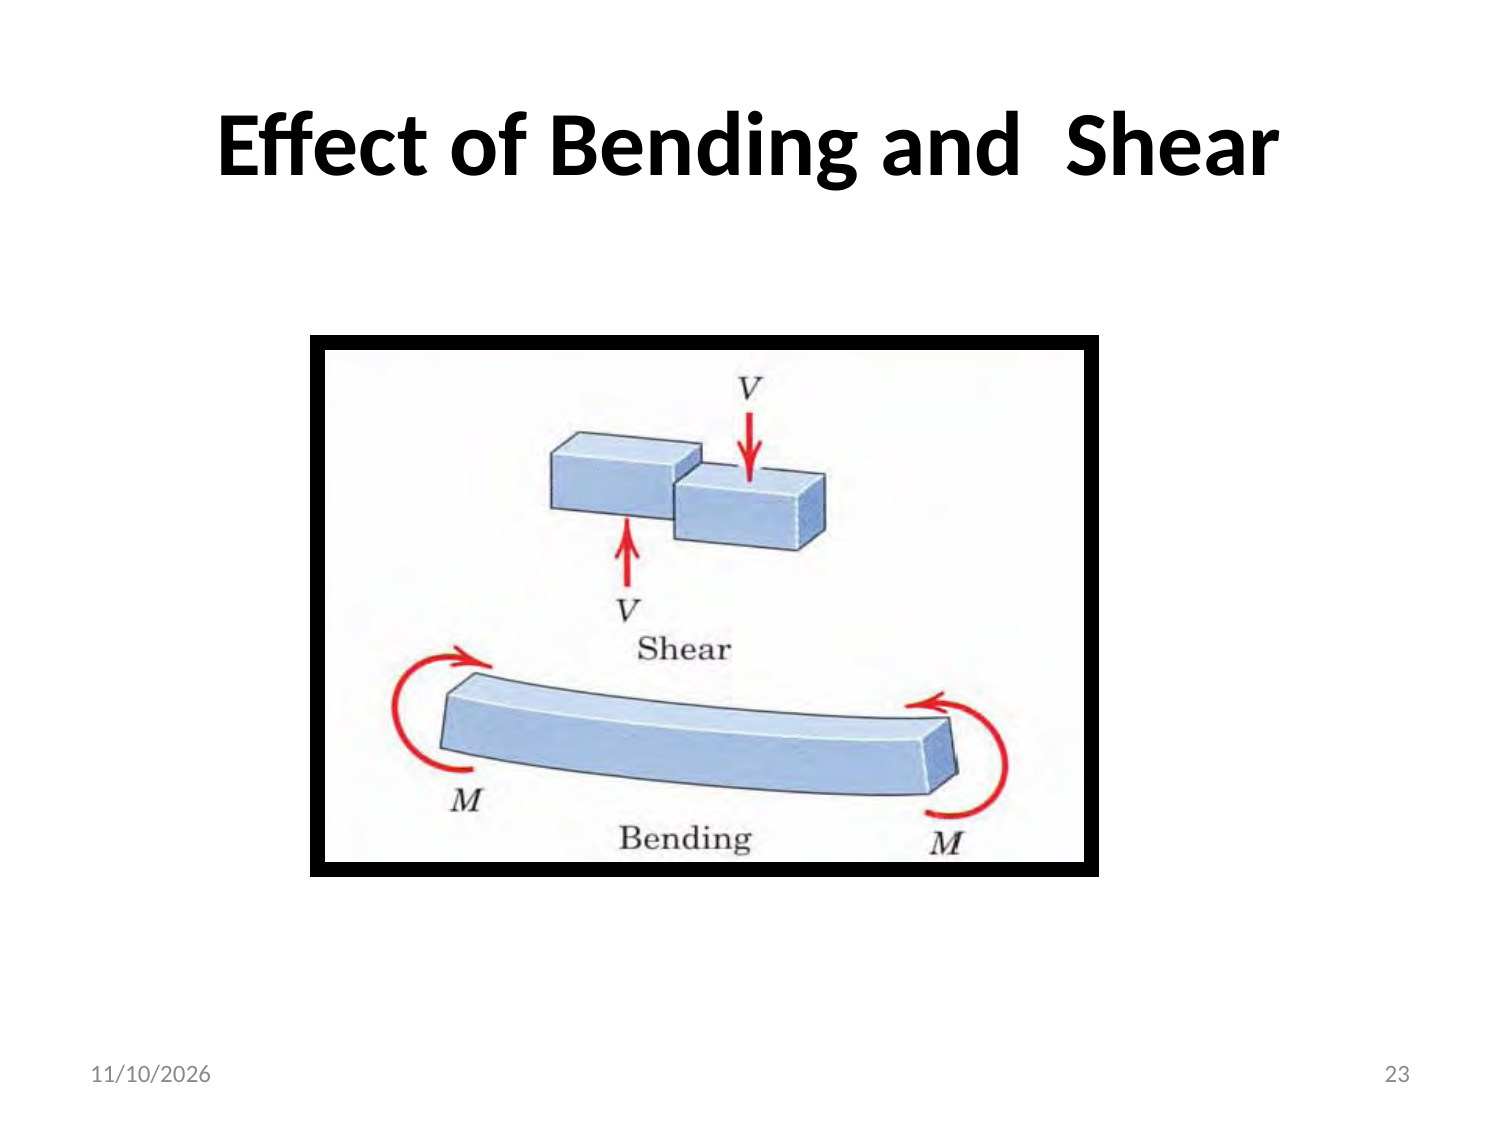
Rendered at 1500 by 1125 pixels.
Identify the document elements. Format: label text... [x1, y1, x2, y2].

picture [324, 349, 1085, 863]
slide_number 23 [1074, 1042, 1425, 1103]
title Effect of Bending and Shear [75, 45, 1425, 233]
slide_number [75, 1042, 425, 1103]
